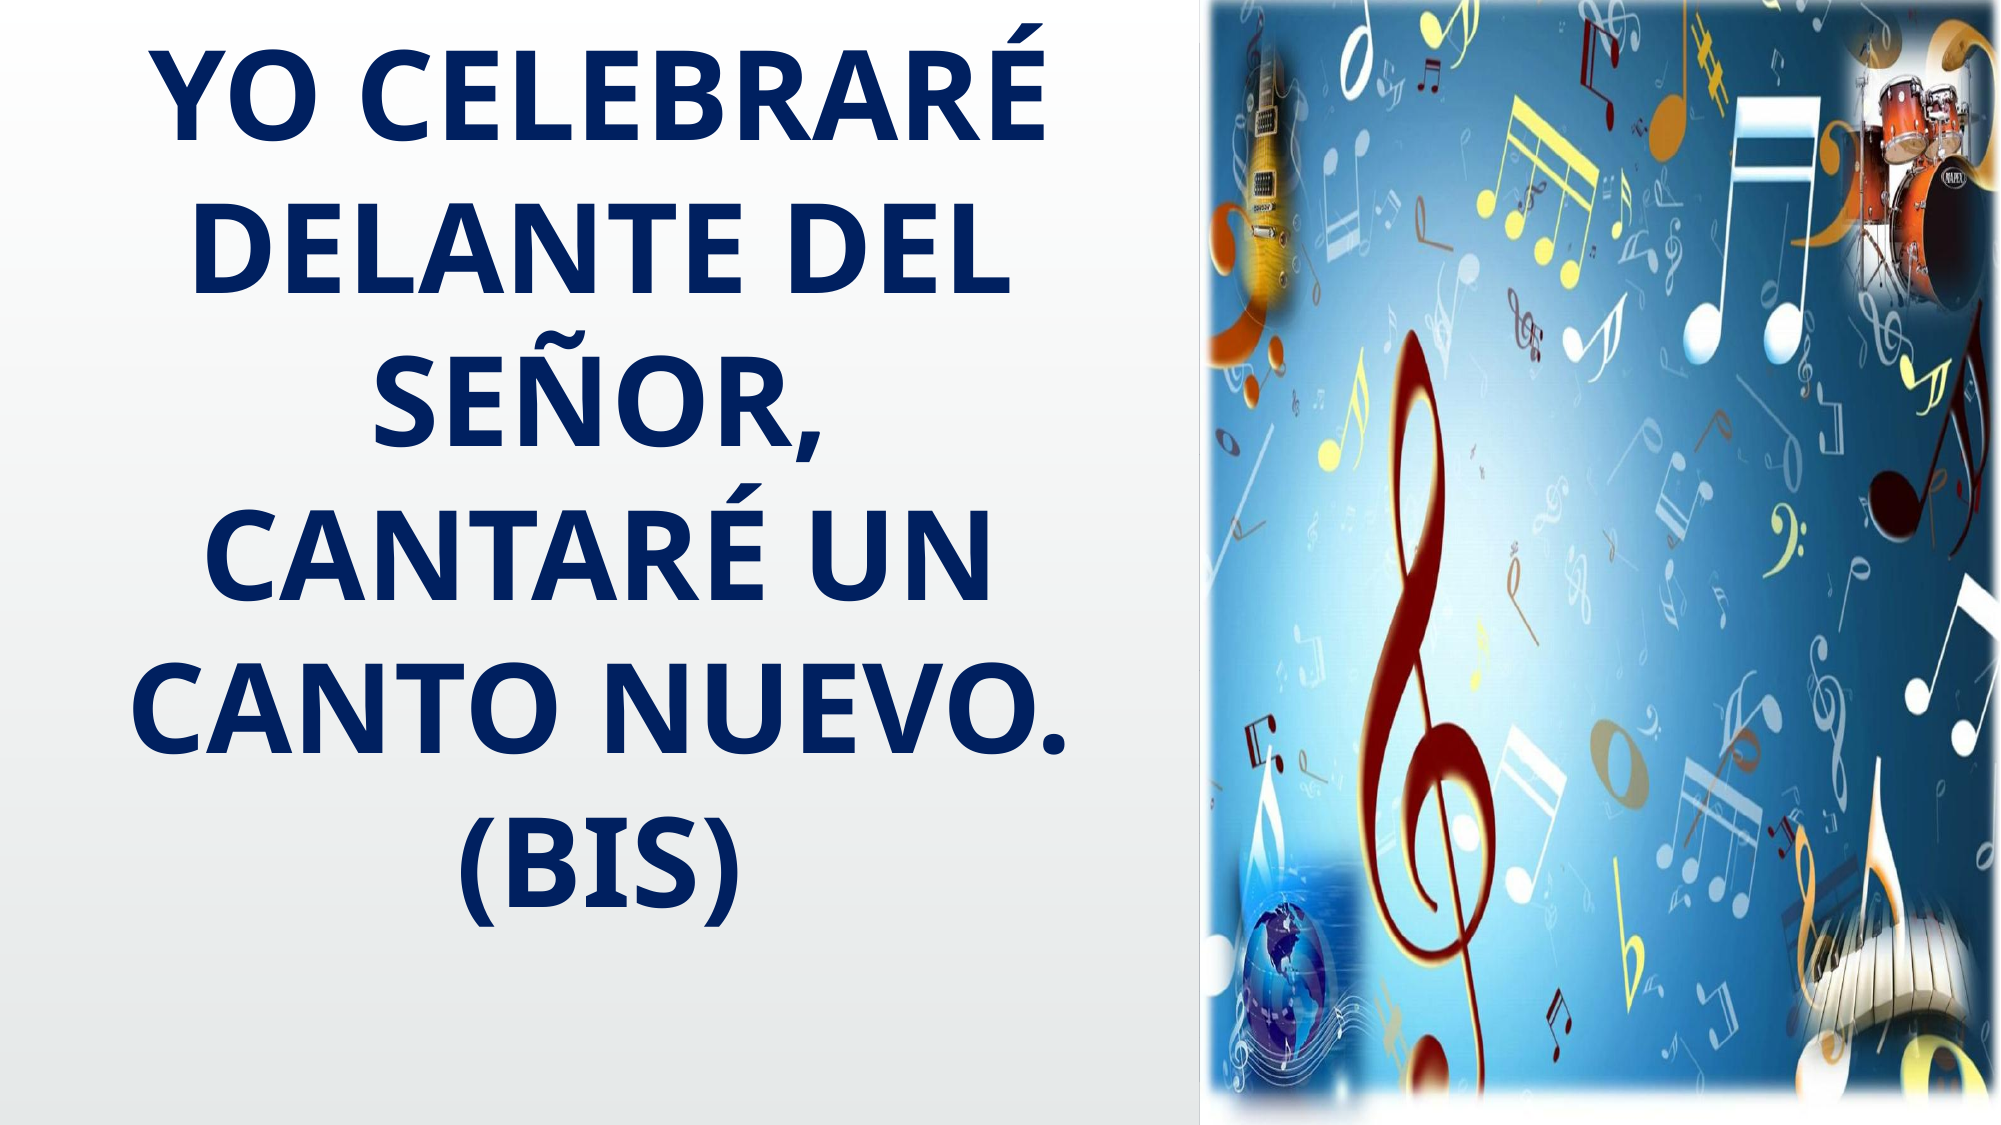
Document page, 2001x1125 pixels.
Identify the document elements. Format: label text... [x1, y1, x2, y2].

picture [1200, 0, 2000, 1125]
title YO CELEBRARÉ DELANTE DEL SEÑOR, CANTARÉ UN CANTO NUEVO. (BIS) [0, 0, 1200, 1125]
